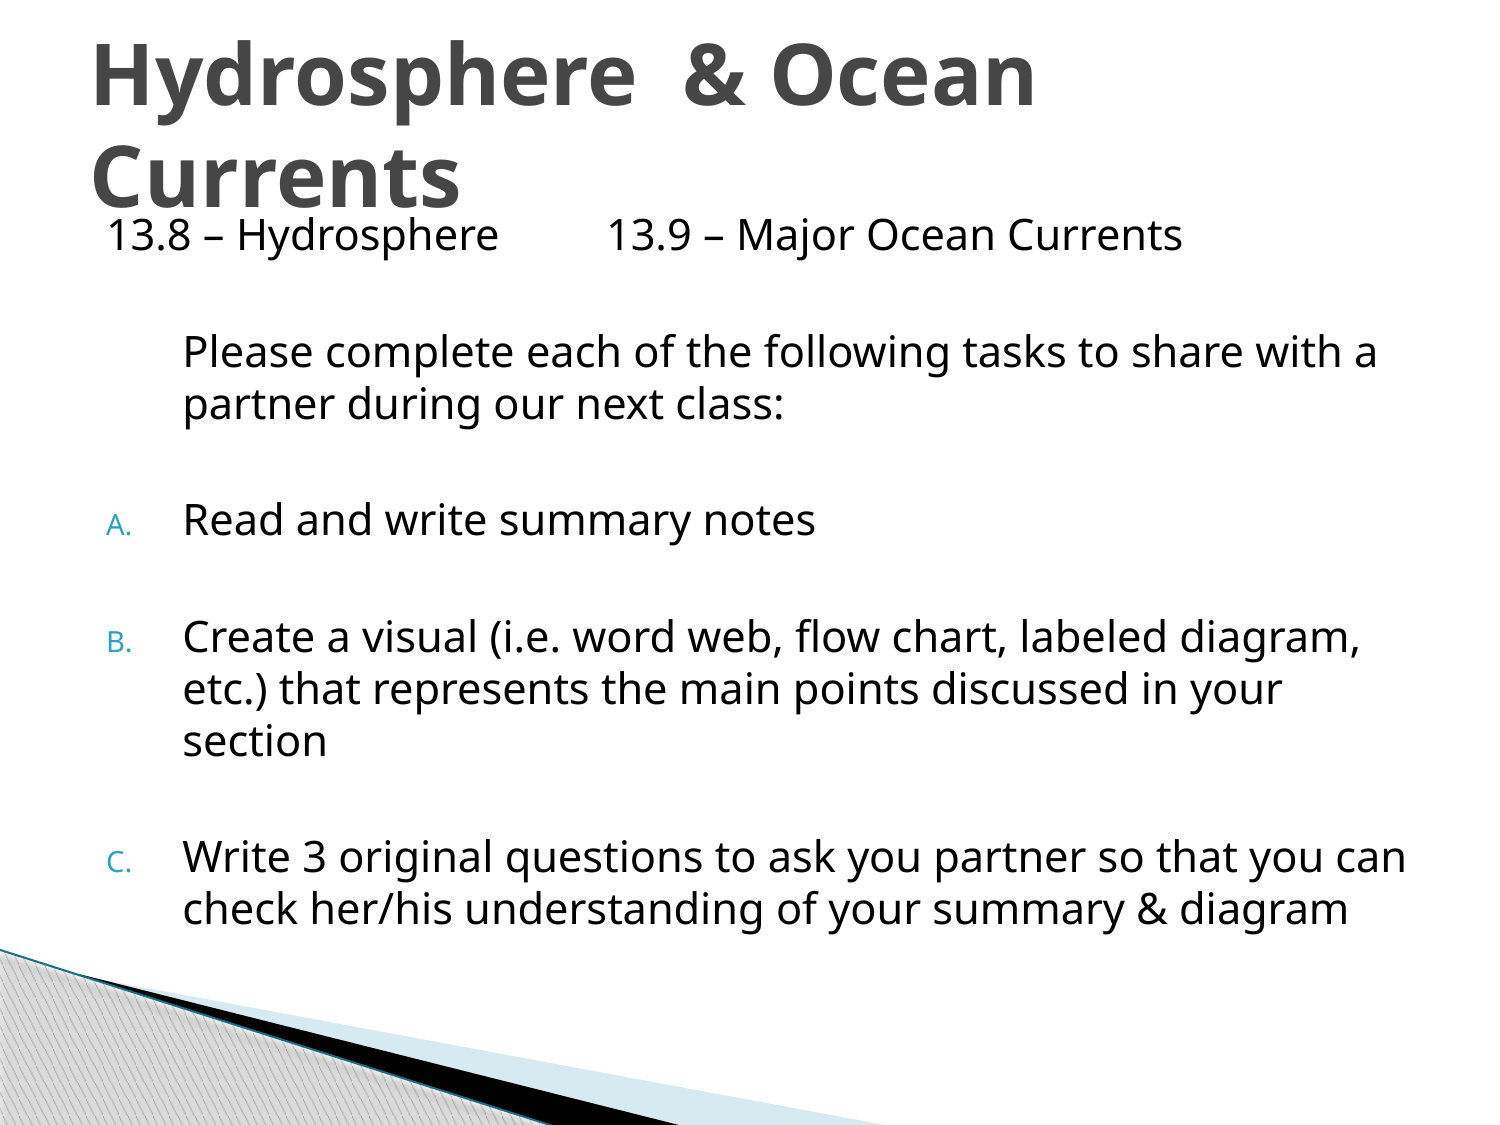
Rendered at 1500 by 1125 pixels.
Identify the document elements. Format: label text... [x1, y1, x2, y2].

list 13.8 – Hydrosphere 13.9 – Major Ocean Currents Please complete each of the following tasks to share with a partner during our next class: Read and write summary notes Create a visual (i.e. word web, flow chart, labeled diagram, etc.) that represents the main points discussed in your section Write 3 original questions to ask you partner so that you can check her/his understanding of your summary & diagram [75, 200, 1425, 1000]
title Hydrosphere & Ocean Currents [75, 45, 1425, 200]
